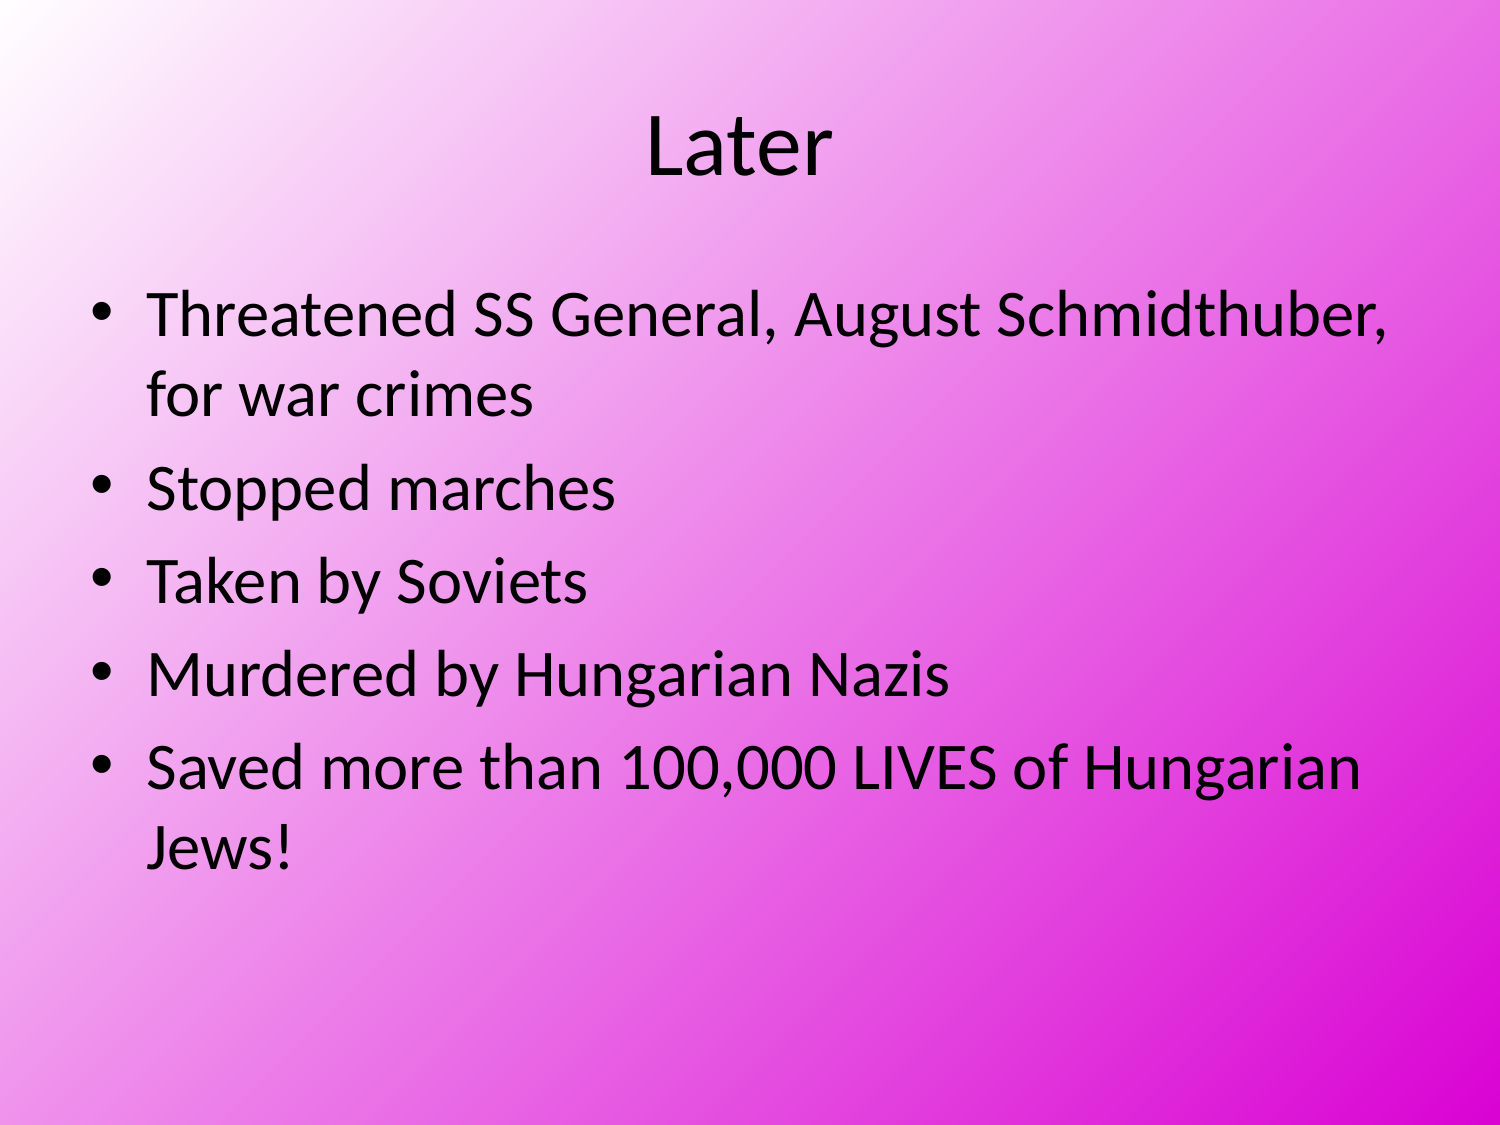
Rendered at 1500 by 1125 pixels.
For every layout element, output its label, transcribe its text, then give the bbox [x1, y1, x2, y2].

title Later [75, 45, 1425, 233]
list Threatened SS General, August Schmidthuber, for war crimes Stopped marches Taken by Soviets Murdered by Hungarian Nazis Saved more than 100,000 LIVES of Hungarian Jews! [75, 262, 1425, 1005]
